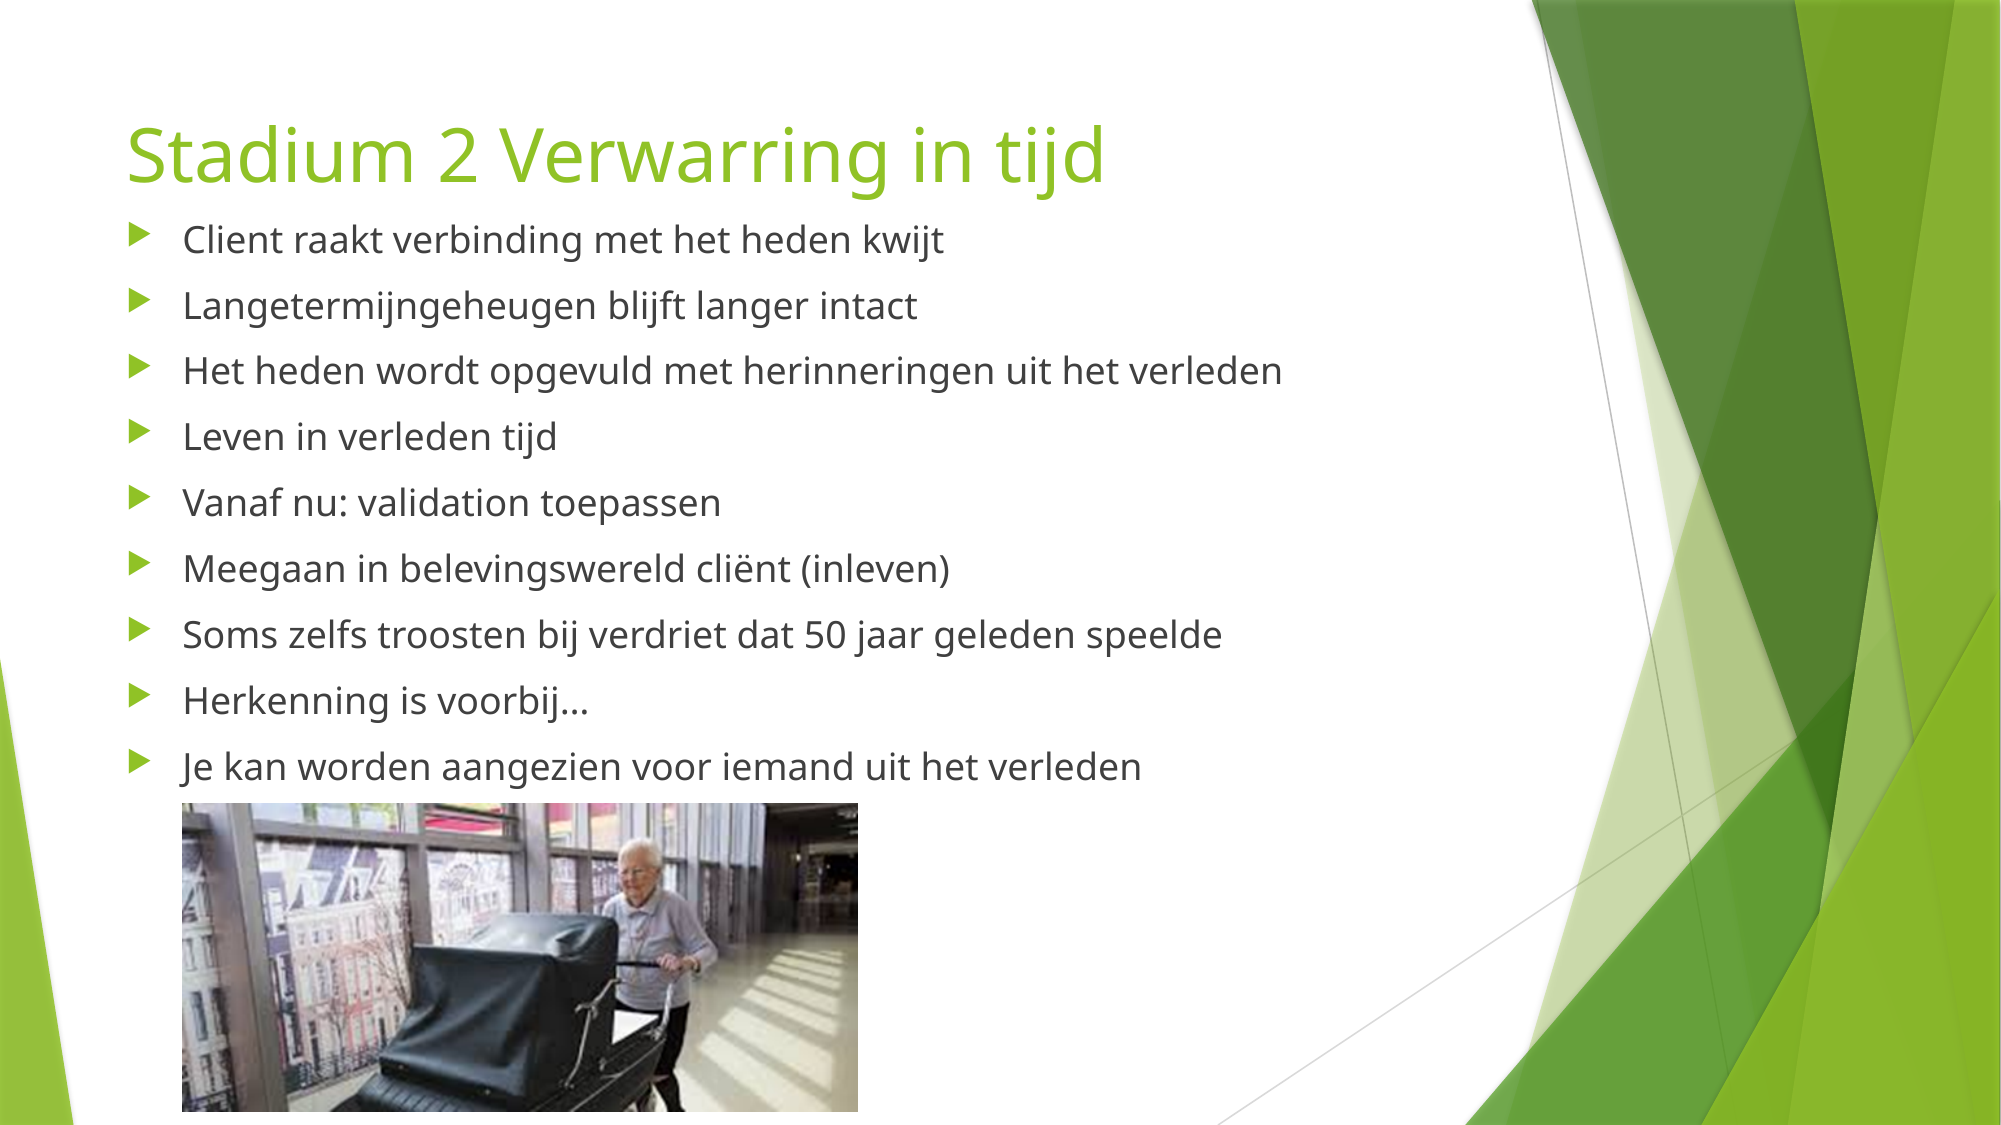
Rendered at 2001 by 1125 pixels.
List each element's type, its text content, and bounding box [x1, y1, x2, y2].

picture [181, 802, 858, 1113]
list Client raakt verbinding met het heden kwijt Langetermijngeheugen blijft langer intact Het heden wordt opgevuld met herinneringen uit het verleden Leven in verleden tijd Vanaf nu: validation toepassen Meegaan in belevingswereld cliënt (inleven) Soms zelfs troosten bij verdriet dat 50 jaar geleden speelde Herkenning is voorbij… Je kan worden aangezien voor iemand uit het verleden [111, 208, 1522, 845]
title Stadium 2 Verwarring in tijd [111, 99, 1522, 208]
